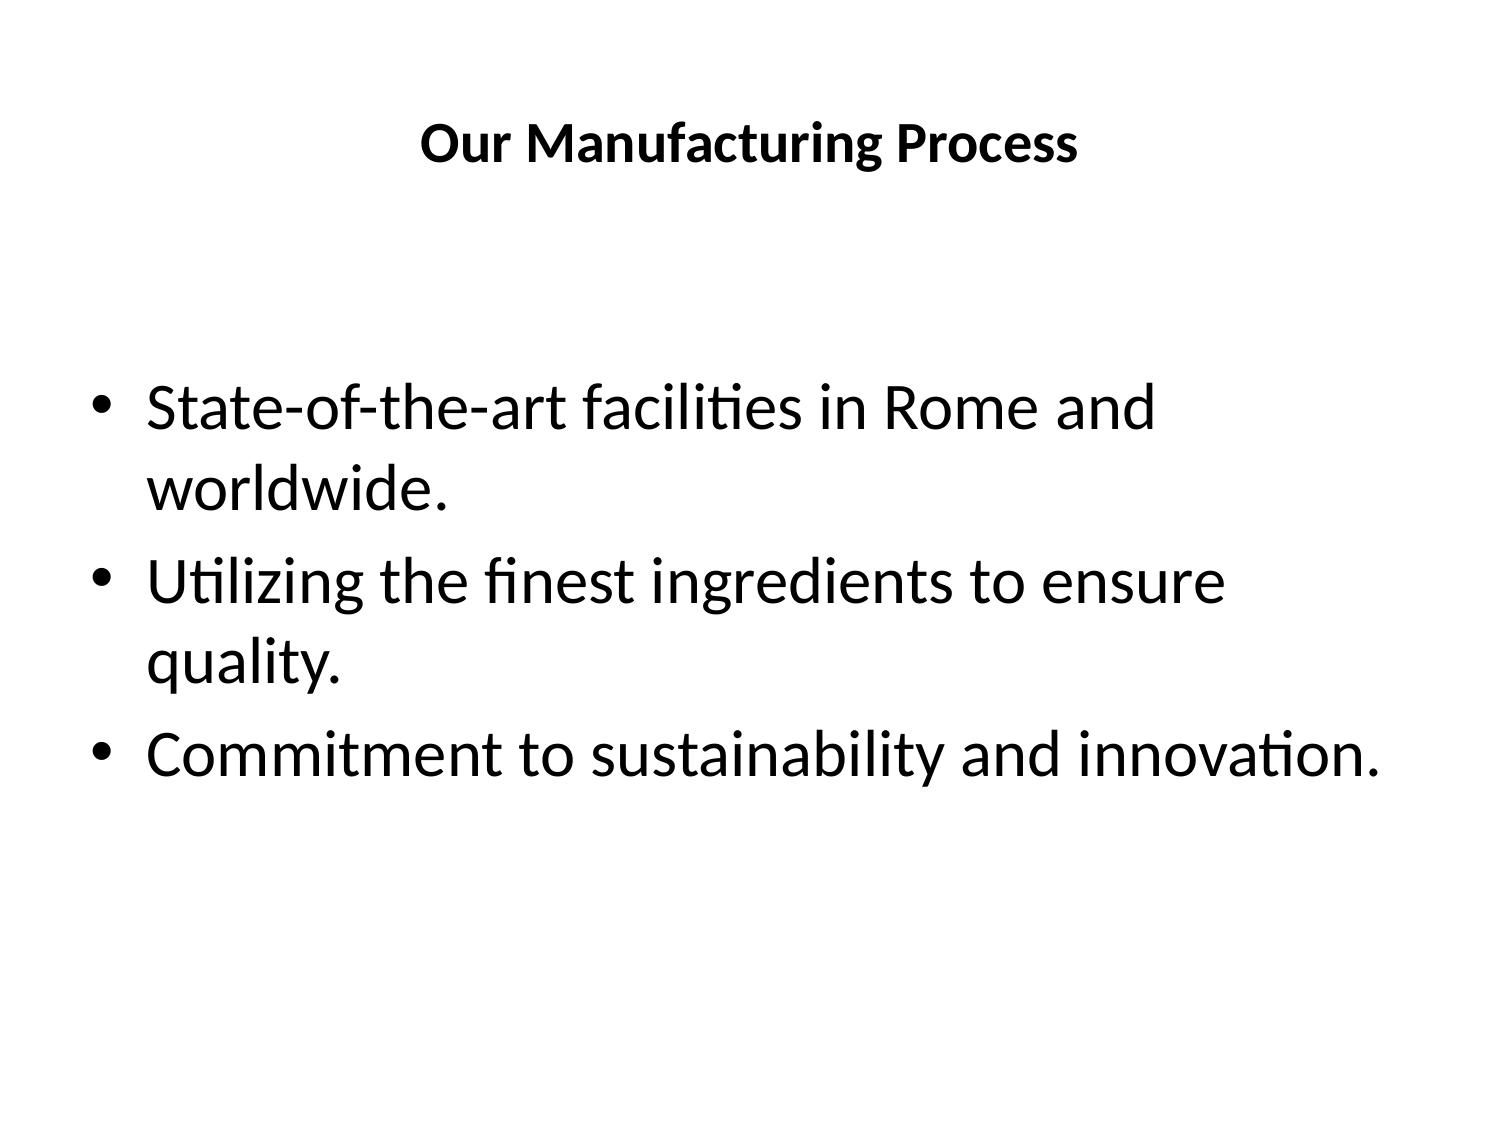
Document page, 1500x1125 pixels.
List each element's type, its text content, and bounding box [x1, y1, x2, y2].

title Our Manufacturing Process [75, 45, 1425, 233]
list State-of-the-art facilities in Rome and worldwide. Utilizing the finest ingredients to ensure quality. Commitment to sustainability and innovation. [75, 262, 1425, 1005]
